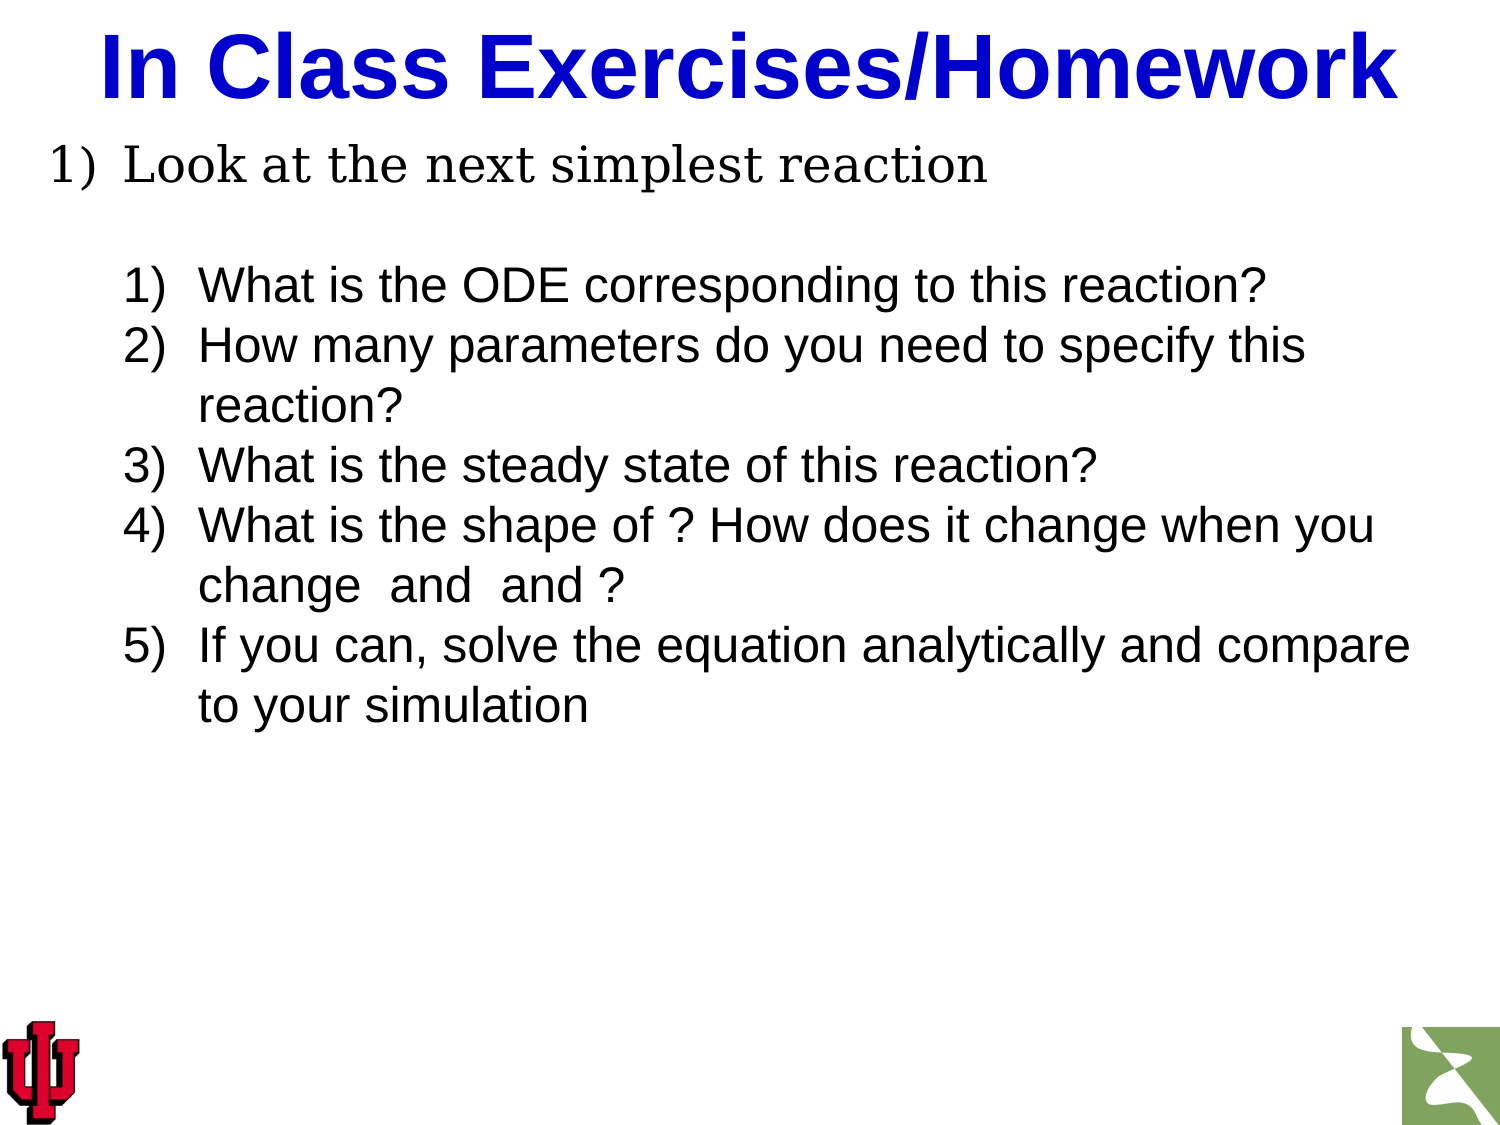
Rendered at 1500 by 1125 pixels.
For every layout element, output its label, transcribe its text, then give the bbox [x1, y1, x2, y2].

picture [0, 1020, 80, 1125]
picture [1402, 1027, 1500, 1125]
title In Class Exercises/Homework [0, 0, 1500, 125]
